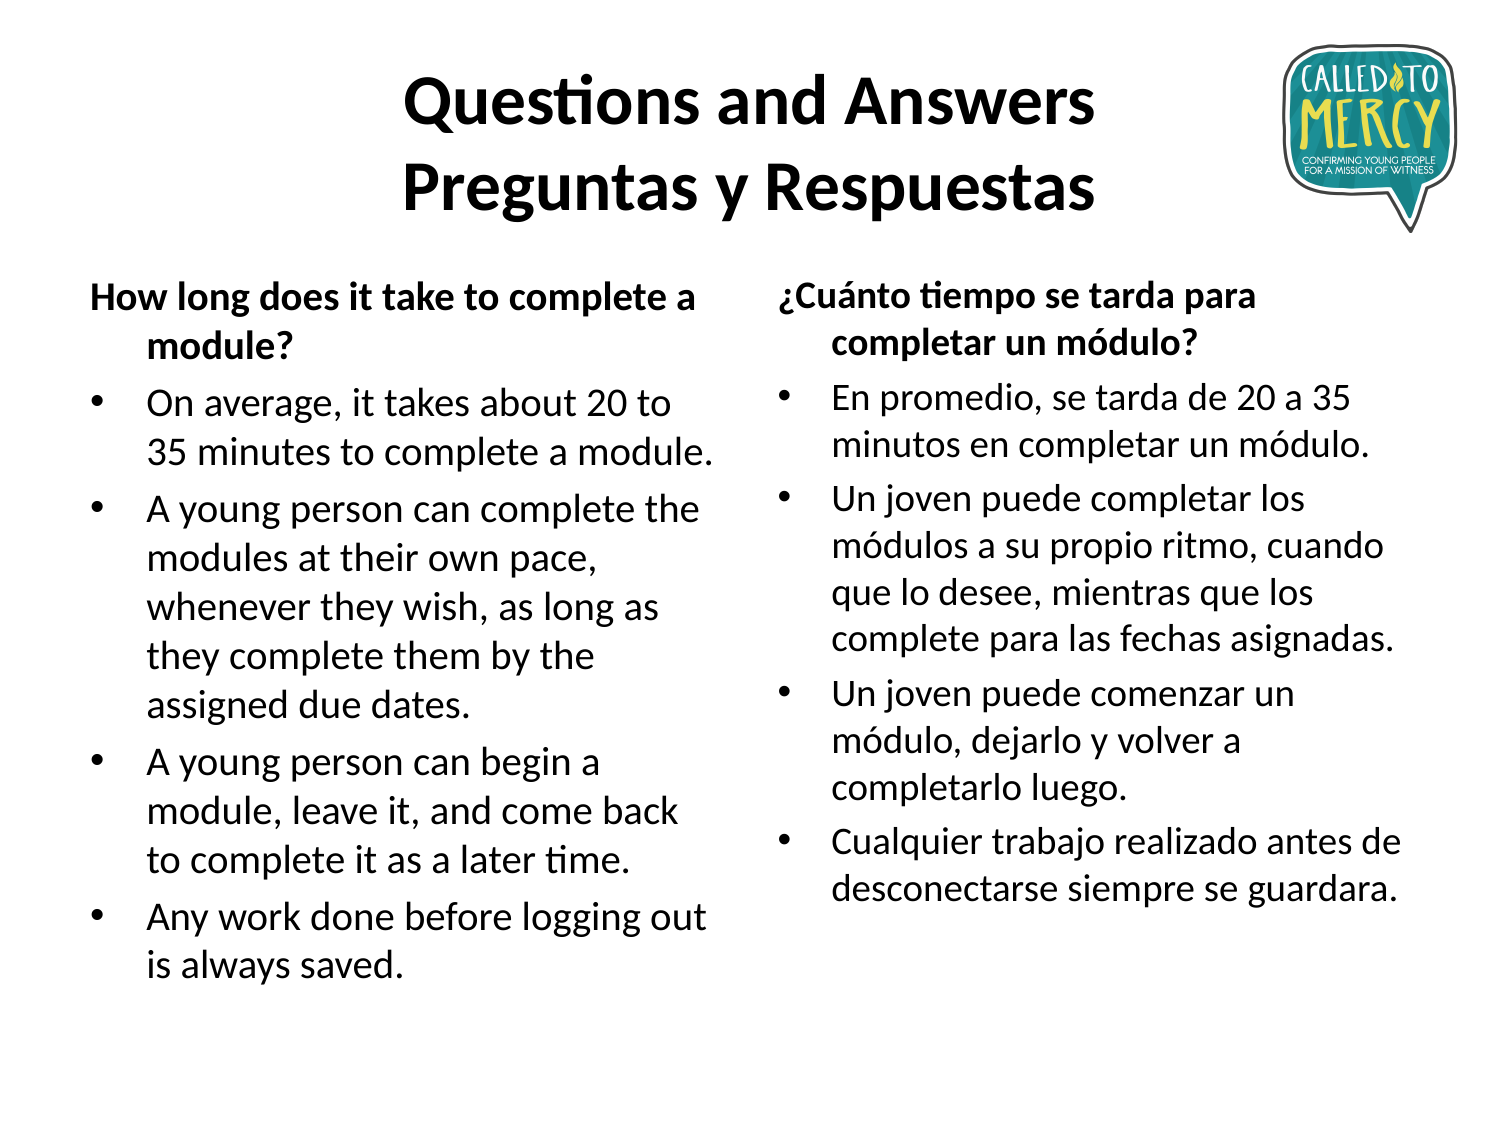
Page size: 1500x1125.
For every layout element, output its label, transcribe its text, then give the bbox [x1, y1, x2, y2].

list ¿Cuánto tiempo se tarda para completar un módulo? En promedio, se tarda de 20 a 35 minutos en completar un módulo. Un joven puede completar los módulos a su propio ritmo, cuando que lo desee, mientras que los complete para las fechas asignadas. Un joven puede comenzar un módulo, dejarlo y volver a completarlo luego. Cualquier trabajo realizado antes de desconectarse siempre se guardara. [762, 262, 1425, 1005]
picture [1237, 44, 1500, 234]
title Questions and Answers Preguntas y Respuestas [75, 45, 1235, 233]
list How long does it take to complete a module? On average, it takes about 20 to 35 minutes to complete a module. A young person can complete the modules at their own pace, whenever they wish, as long as they complete them by the assigned due dates. A young person can begin a module, leave it, and come back to complete it as a later time. Any work done before logging out is always saved. [75, 262, 738, 1005]
